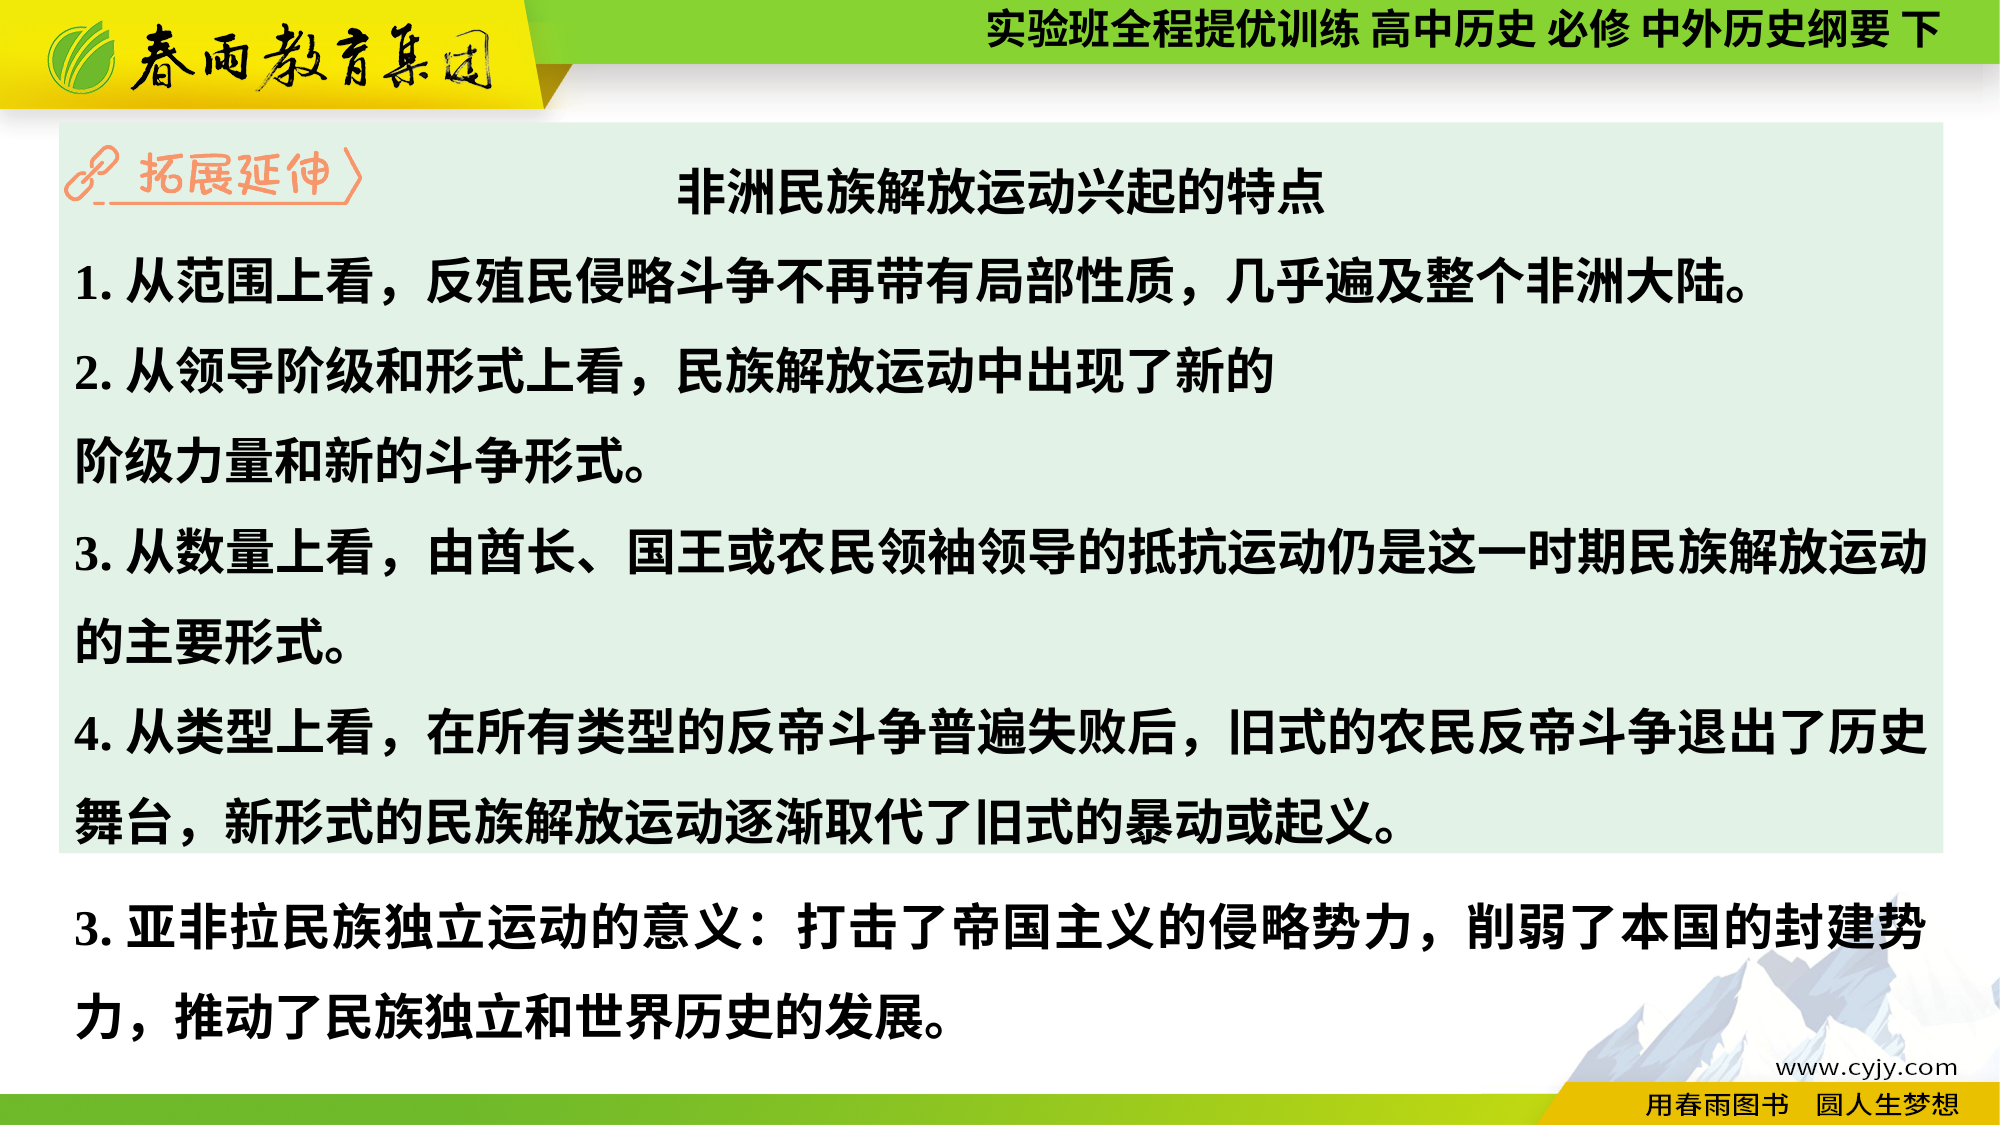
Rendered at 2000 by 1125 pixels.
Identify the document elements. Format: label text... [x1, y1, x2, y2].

list 非洲民族解放运动兴起的特点 1.从范围上看，反殖民侵略斗争不再带有局部性质，几乎遍及整个非洲大陆。 2.从领导阶级和形式上看，民族解放运动中出现了新的 阶级力量和新的斗争形式。 3.从数量上看，由酋长、国王或农民领袖领导的抵抗运动仍是这一时期民族解放运动的主要形式。 4.从类型上看，在所有类型的反帝斗争普遍失败后，旧式的农民反帝斗争退出了历史舞台，新形式的民族解放运动逐渐取代了旧式的暴动或起义。 [59, 122, 1944, 854]
text_box 3.亚非拉民族独立运动的意义：打击了帝国主义的侵略势力，削弱了本国的封建势力，推动了民族独立和世界历史的发展。 [59, 857, 1944, 1053]
picture [0, 0, 2000, 1125]
